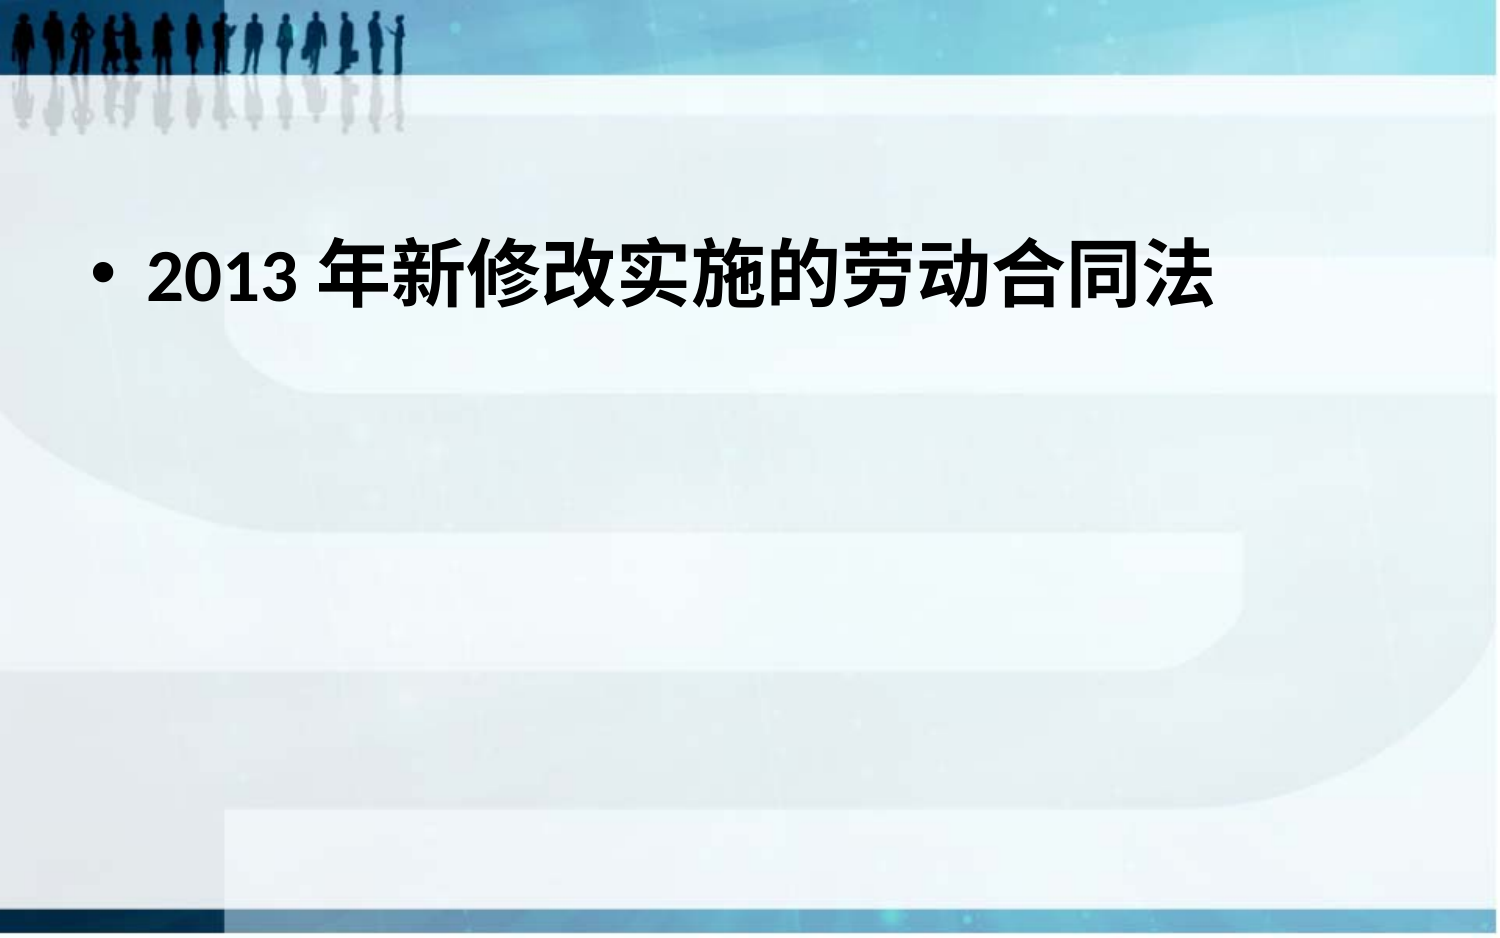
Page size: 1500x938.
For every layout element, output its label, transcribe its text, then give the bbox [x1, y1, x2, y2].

list 2013年新修改实施的劳动合同法 [74, 218, 1426, 838]
picture [0, 0, 1500, 938]
